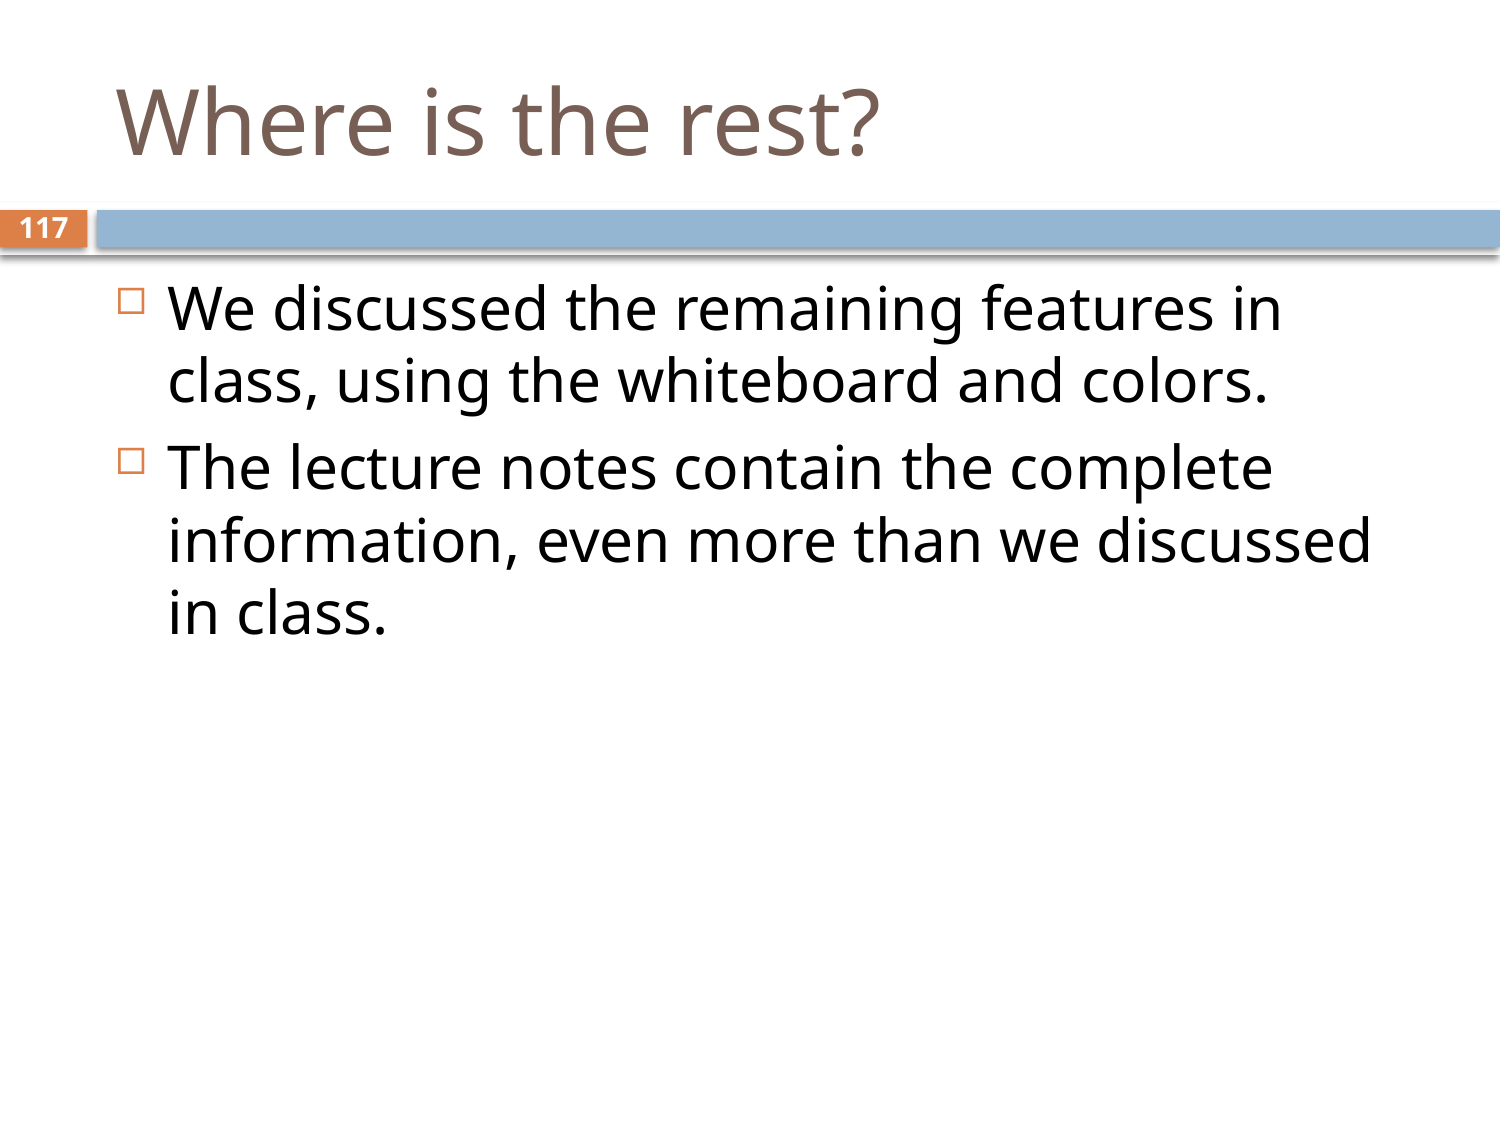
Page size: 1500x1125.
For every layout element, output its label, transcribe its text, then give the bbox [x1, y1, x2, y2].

slide_number 117 [0, 208, 88, 249]
list We discussed the remaining features in class, using the whiteboard and colors. The lecture notes contain the complete information, even more than we discussed in class. [100, 262, 1438, 1000]
title Where is the rest? [100, 37, 1438, 200]
